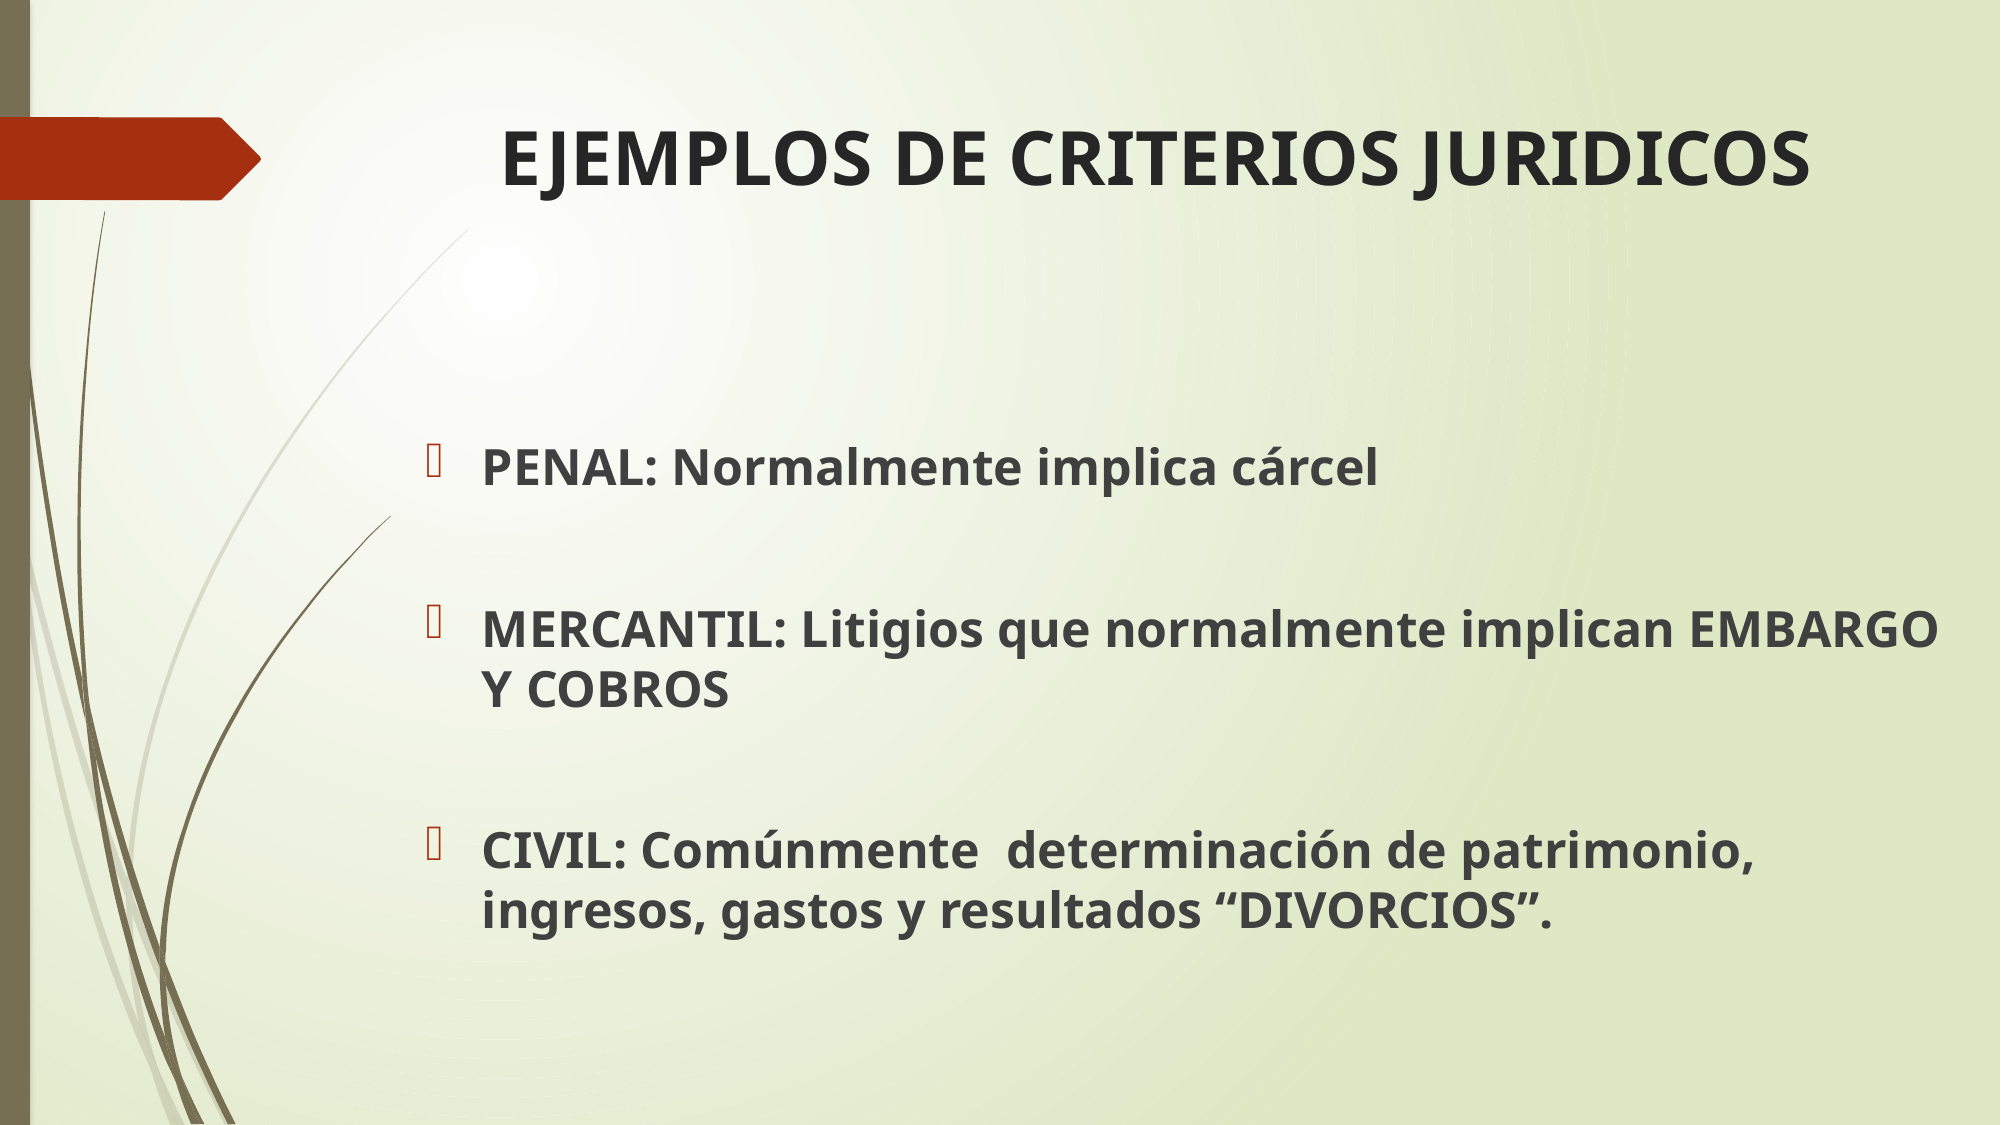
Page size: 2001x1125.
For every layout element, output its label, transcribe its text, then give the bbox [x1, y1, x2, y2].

title EJEMPLOS DE CRITERIOS JURIDICOS [425, 102, 1888, 263]
list PENAL: Normalmente implica cárcel MERCANTIL: Litigios que normalmente implican EMBARGO Y COBROS CIVIL: Comúnmente determinación de patrimonio, ingresos, gastos y resultados “DIVORCIOS”. [410, 347, 1993, 827]
